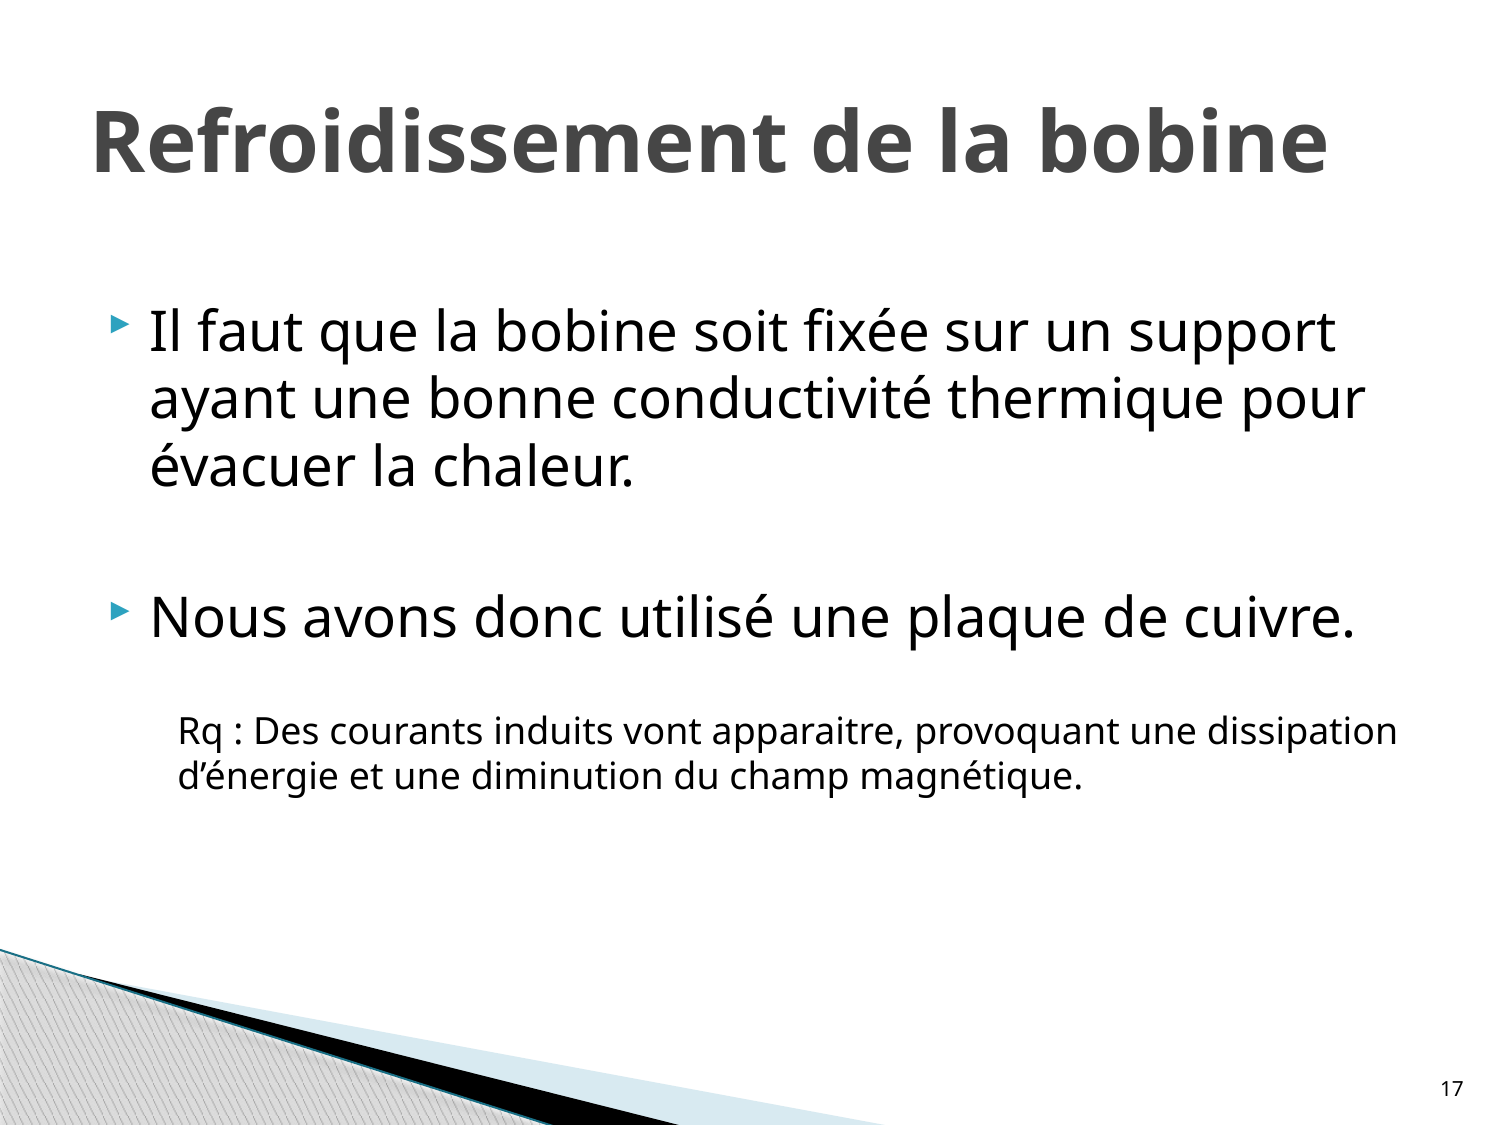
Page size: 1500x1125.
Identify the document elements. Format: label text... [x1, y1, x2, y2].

title Refroidissement de la bobine [75, 45, 1425, 233]
text_box Rq : Des courants induits vont apparaitre, provoquant une dissipation d’énergie et une diminution du champ magnétique. [162, 699, 1425, 850]
slide_number 17 [1418, 1051, 1479, 1112]
list Il faut que la bobine soit fixée sur un support ayant une bonne conductivité thermique pour évacuer la chaleur. Nous avons donc utilisé une plaque de cuivre. [75, 287, 1425, 770]
